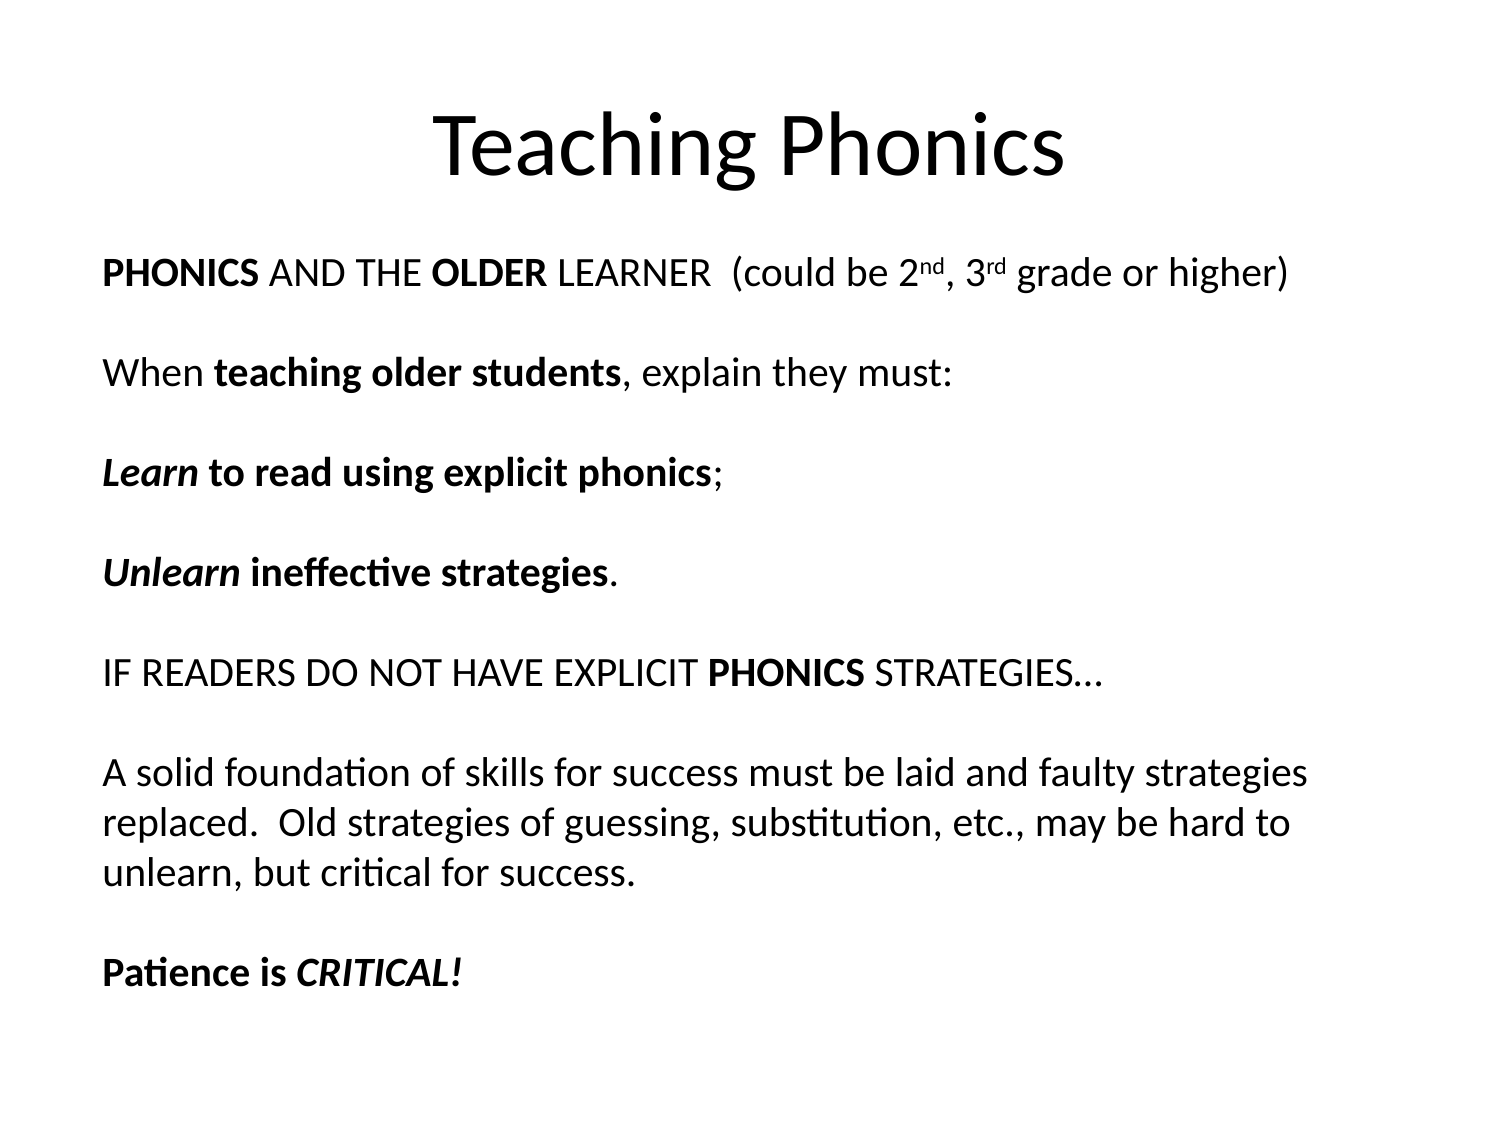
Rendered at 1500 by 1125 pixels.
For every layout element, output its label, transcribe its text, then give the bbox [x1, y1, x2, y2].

text_box PHONICS AND THE OLDER LEARNER (could be 2nd, 3rd grade or higher) When teaching older students, explain they must: Learn to read using explicit phonics; Unlearn ineffective strategies. IF READERS DO NOT HAVE EXPLICIT PHONICS STRATEGIES… A solid foundation of skills for success must be laid and faulty strategies replaced. Old strategies of guessing, substitution, etc., may be hard to unlearn, but critical for success. Patience is CRITICAL! [87, 237, 1450, 1048]
title Teaching Phonics [75, 45, 1425, 233]
